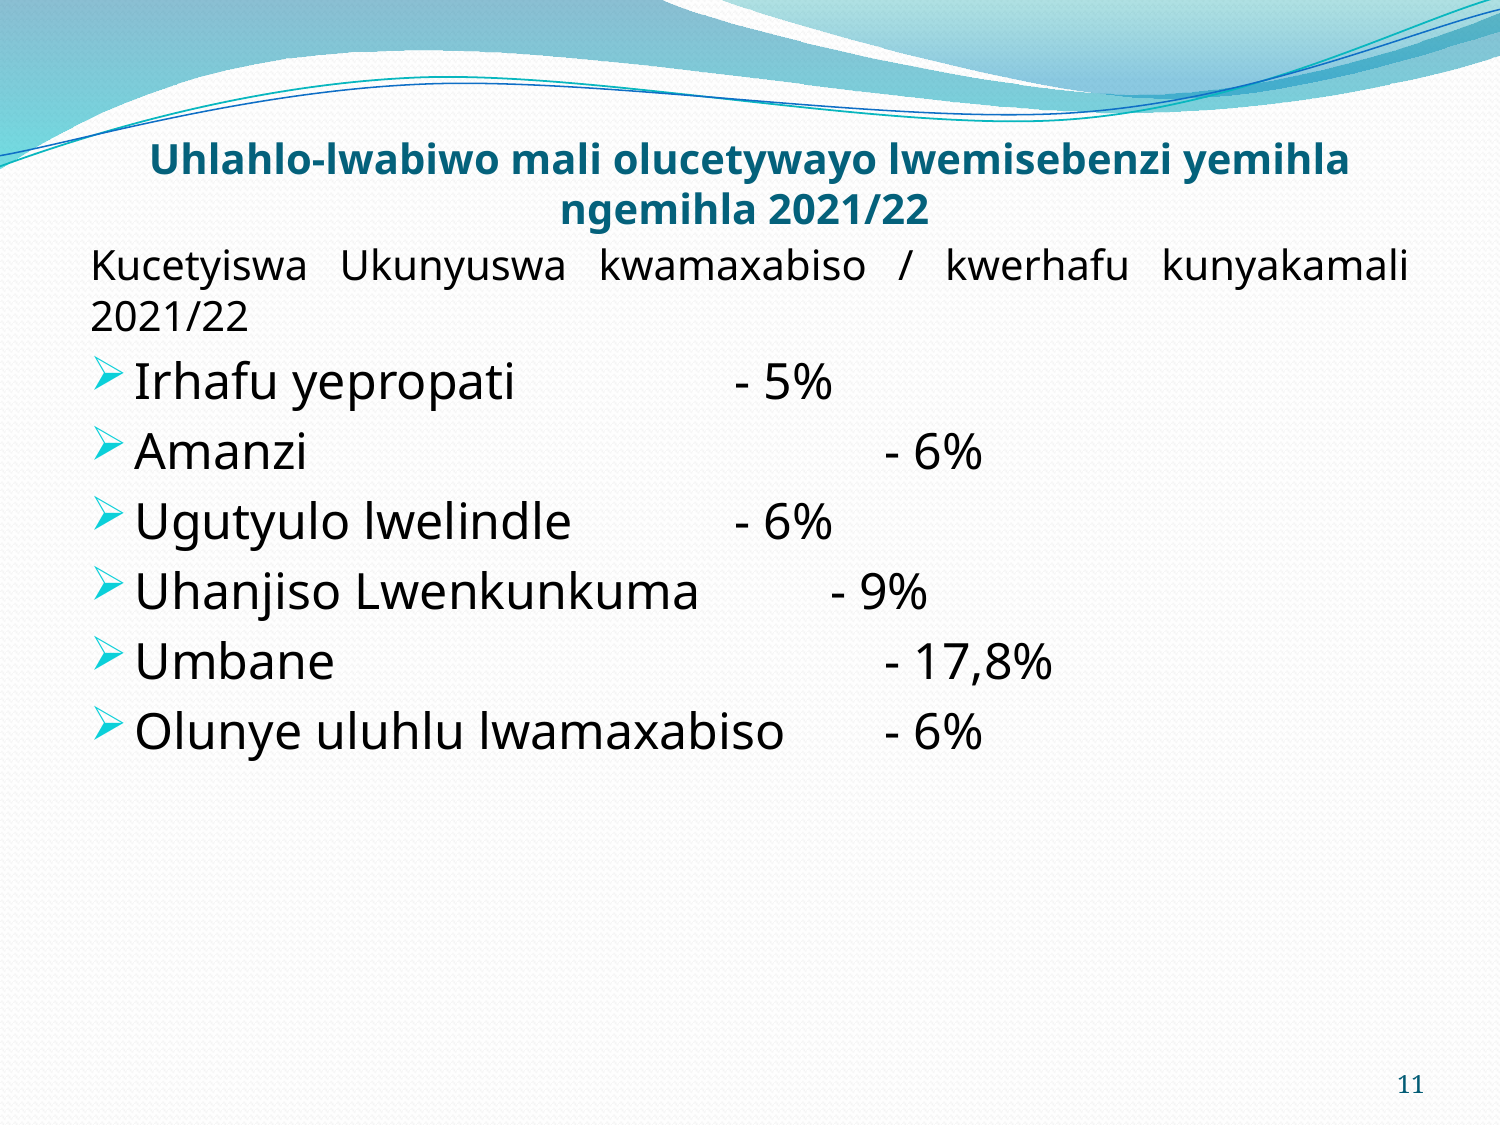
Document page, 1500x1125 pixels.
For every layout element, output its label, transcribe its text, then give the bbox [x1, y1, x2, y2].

slide_number 11 [1299, 1042, 1425, 1103]
title Uhlahlo-lwabiwo mali olucetywayo lwemisebenzi yemihla ngemihla 2021/22 [74, 115, 1426, 231]
list Kucetyiswa Ukunyuswa kwamaxabiso / kwerhafu kunyakamali 2021/22 Irhafu yepropati - 5% Amanzi - 6% Ugutyulo lwelindle - 6% Uhanjiso Lwenkunkuma - 9% Umbane - 17,8% Olunye uluhlu lwamaxabiso - 6% [74, 231, 1426, 1038]
